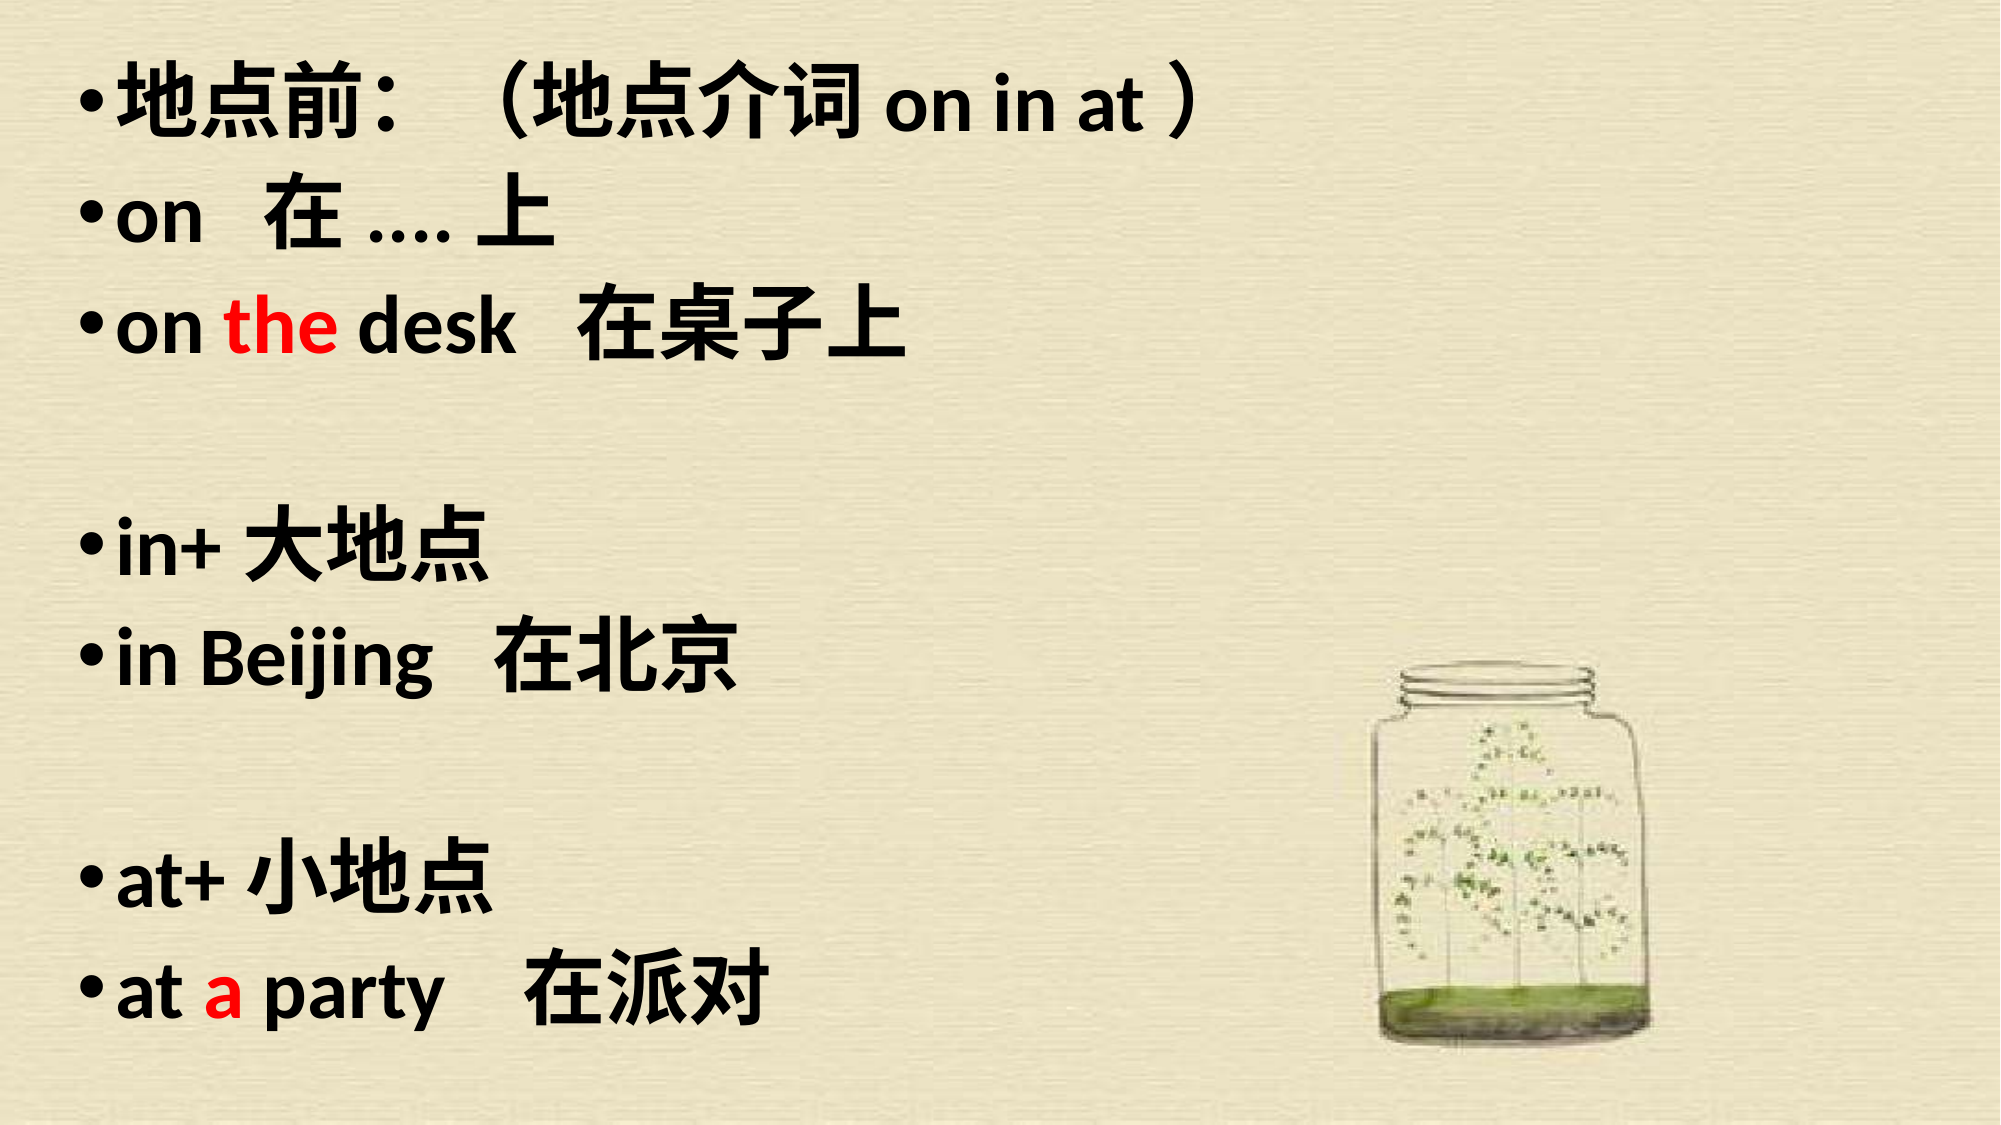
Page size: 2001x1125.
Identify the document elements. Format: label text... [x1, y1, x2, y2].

list 地点前：（地点介词on in at） on 在....上 on the desk 在桌子上 in+大地点 in Beijing 在北京 at+小地点 at a party 在派对 [62, 52, 1863, 1014]
picture [0, 0, 2001, 1125]
